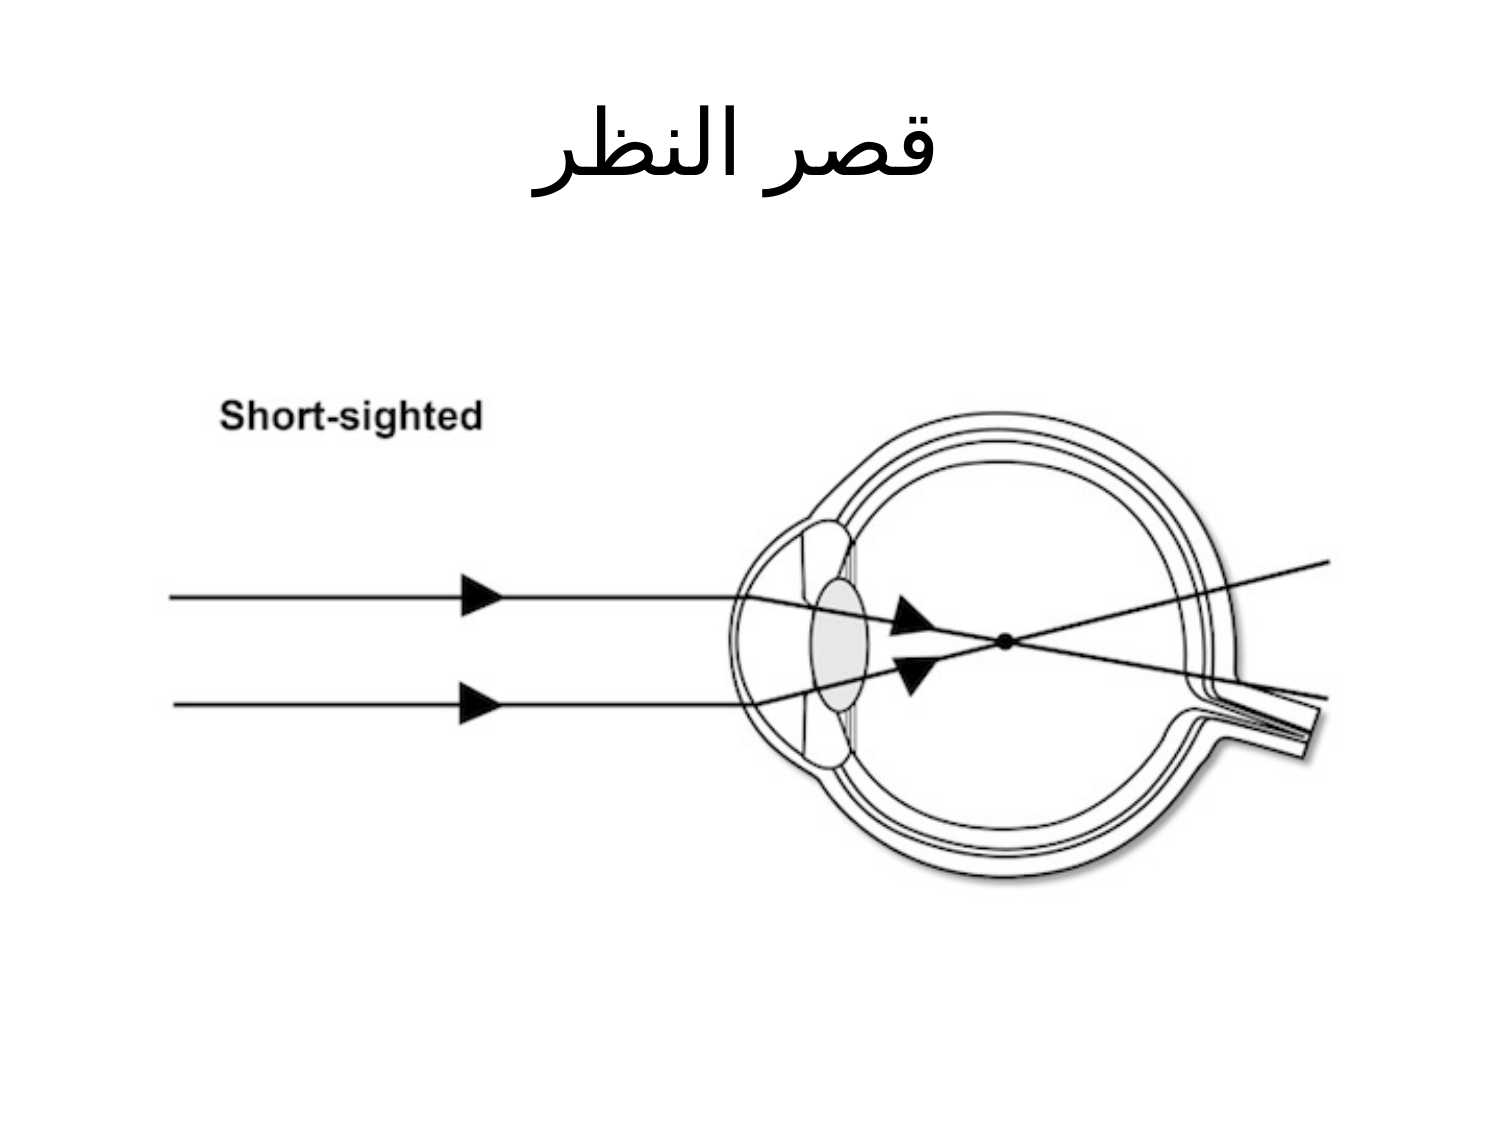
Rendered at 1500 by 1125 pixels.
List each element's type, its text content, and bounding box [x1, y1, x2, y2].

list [124, 346, 1376, 921]
title قصر النظر [75, 45, 1425, 233]
